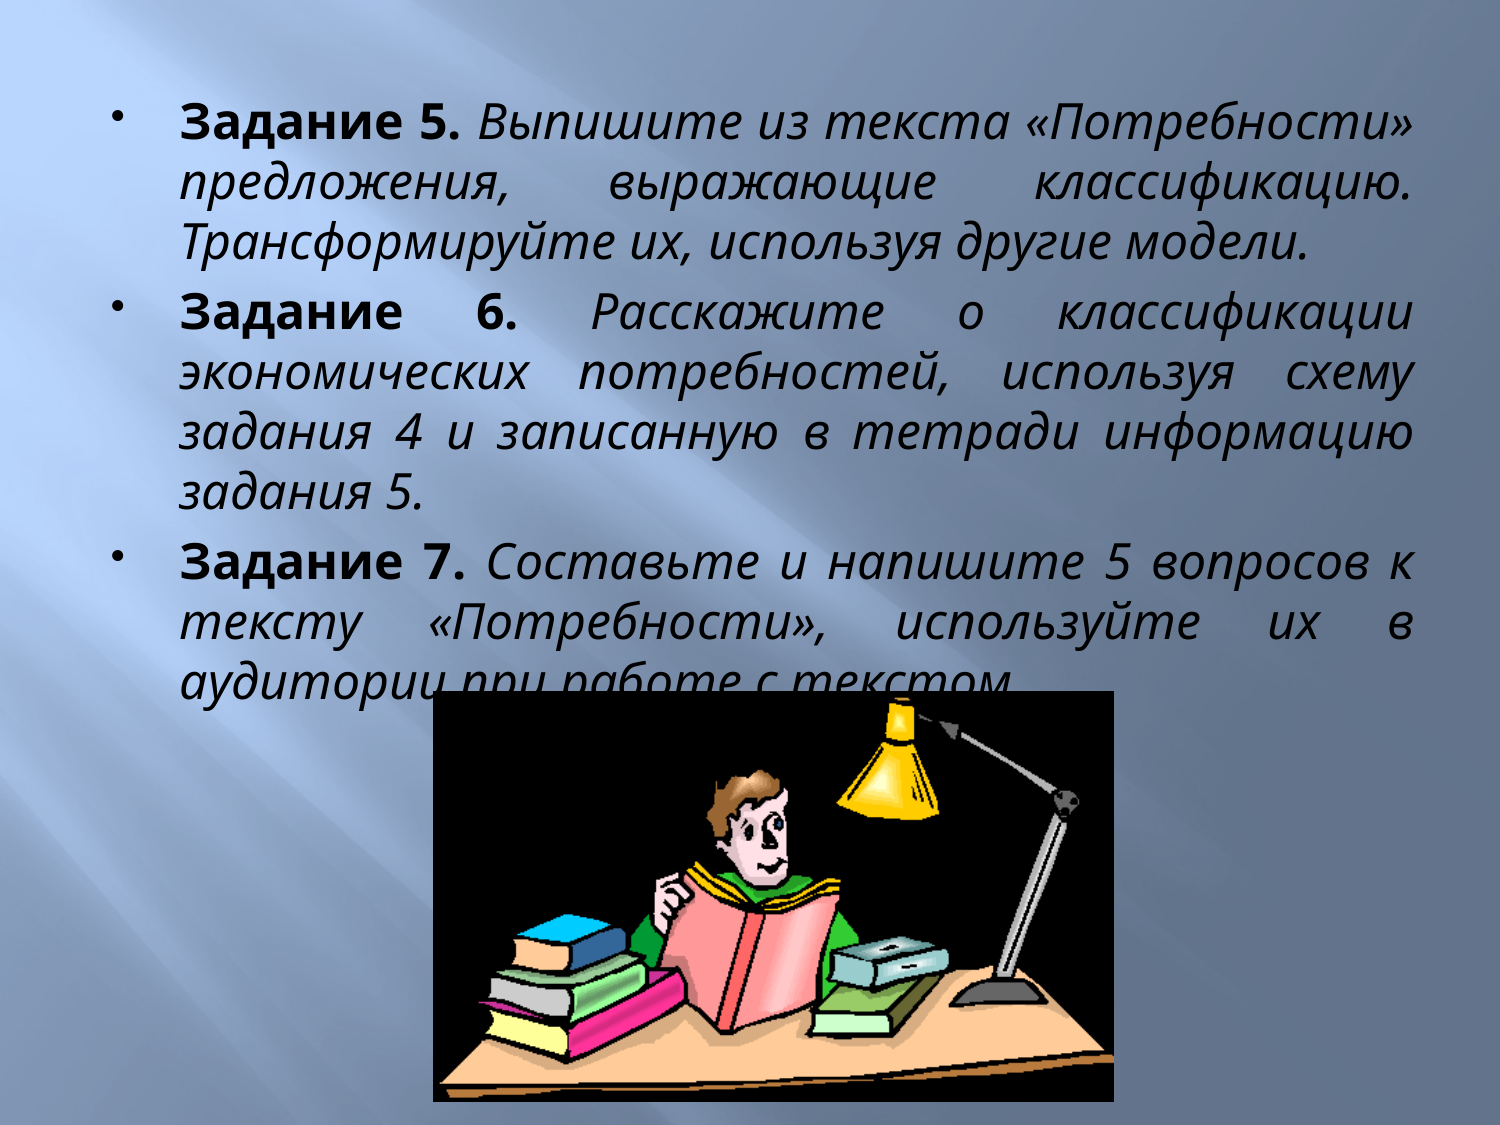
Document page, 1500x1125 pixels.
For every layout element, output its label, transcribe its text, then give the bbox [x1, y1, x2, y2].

picture [433, 691, 1114, 1102]
list Задание 5. Выпишите из текста «Потребности» предложения, выражающие классификацию. Трансформируйте их, используя другие модели. Задание 6. Расскажите о классификации экономических потребностей, используя схему задания 4 и записанную в тетради информацию задания 5. Задание 7. Составьте и напишите 5 вопросов к тексту «Потребности», используйте их в аудитории при работе с текстом. [75, 82, 1430, 844]
